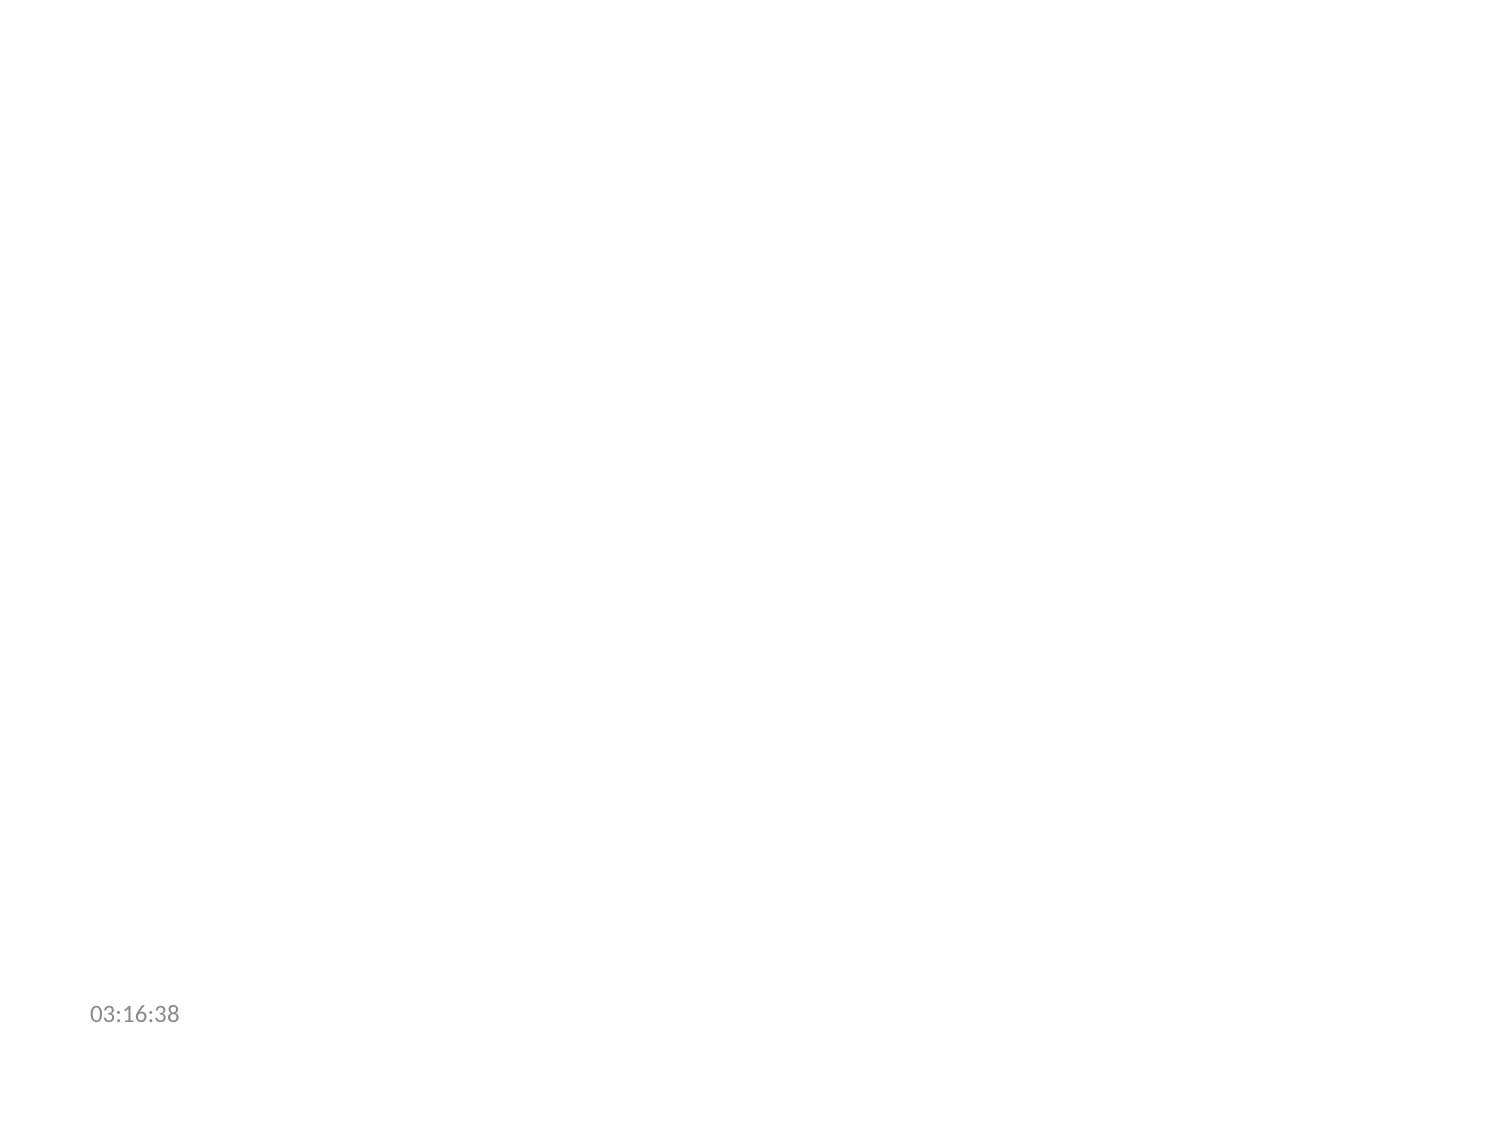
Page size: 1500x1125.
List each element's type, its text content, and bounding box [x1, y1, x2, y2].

text_box 15:35:09 [75, 982, 425, 1043]
